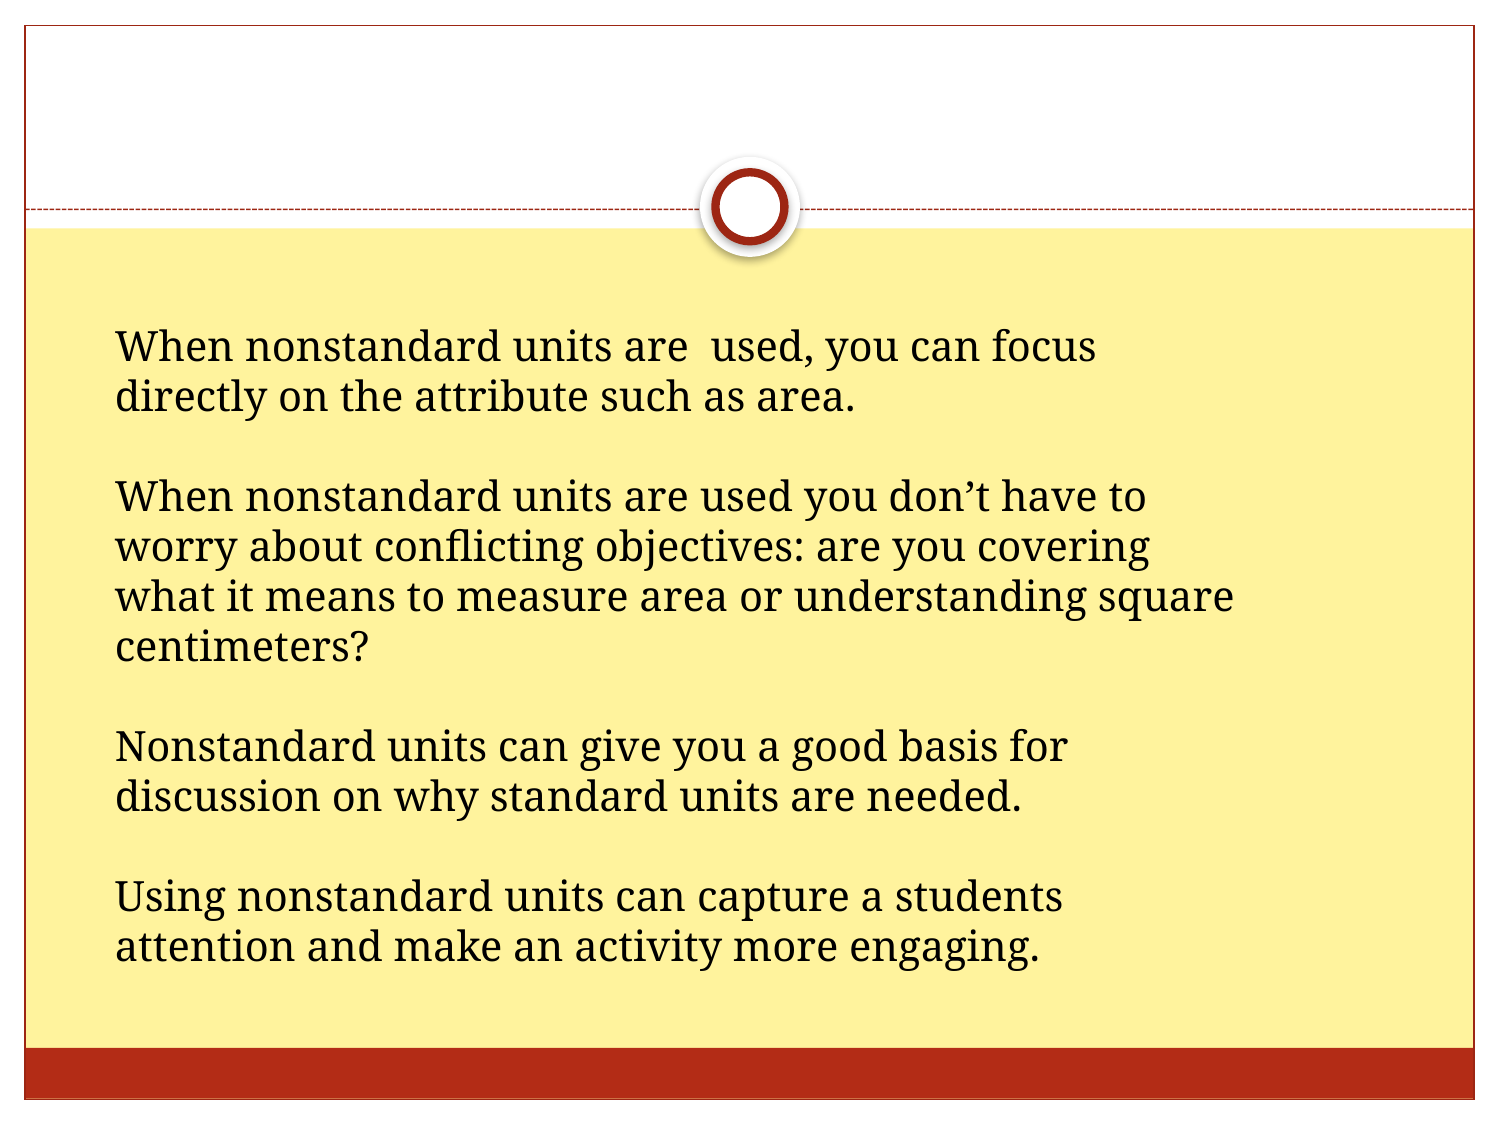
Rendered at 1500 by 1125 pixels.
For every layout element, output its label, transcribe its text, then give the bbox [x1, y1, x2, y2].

text_box When nonstandard units are used, you can focus directly on the attribute such as area. When nonstandard units are used you don’t have to worry about conflicting objectives: are you covering what it means to measure area or understanding square centimeters? Nonstandard units can give you a good basis for discussion on why standard units are needed. Using nonstandard units can capture a students attention and make an activity more engaging. [99, 312, 1263, 978]
